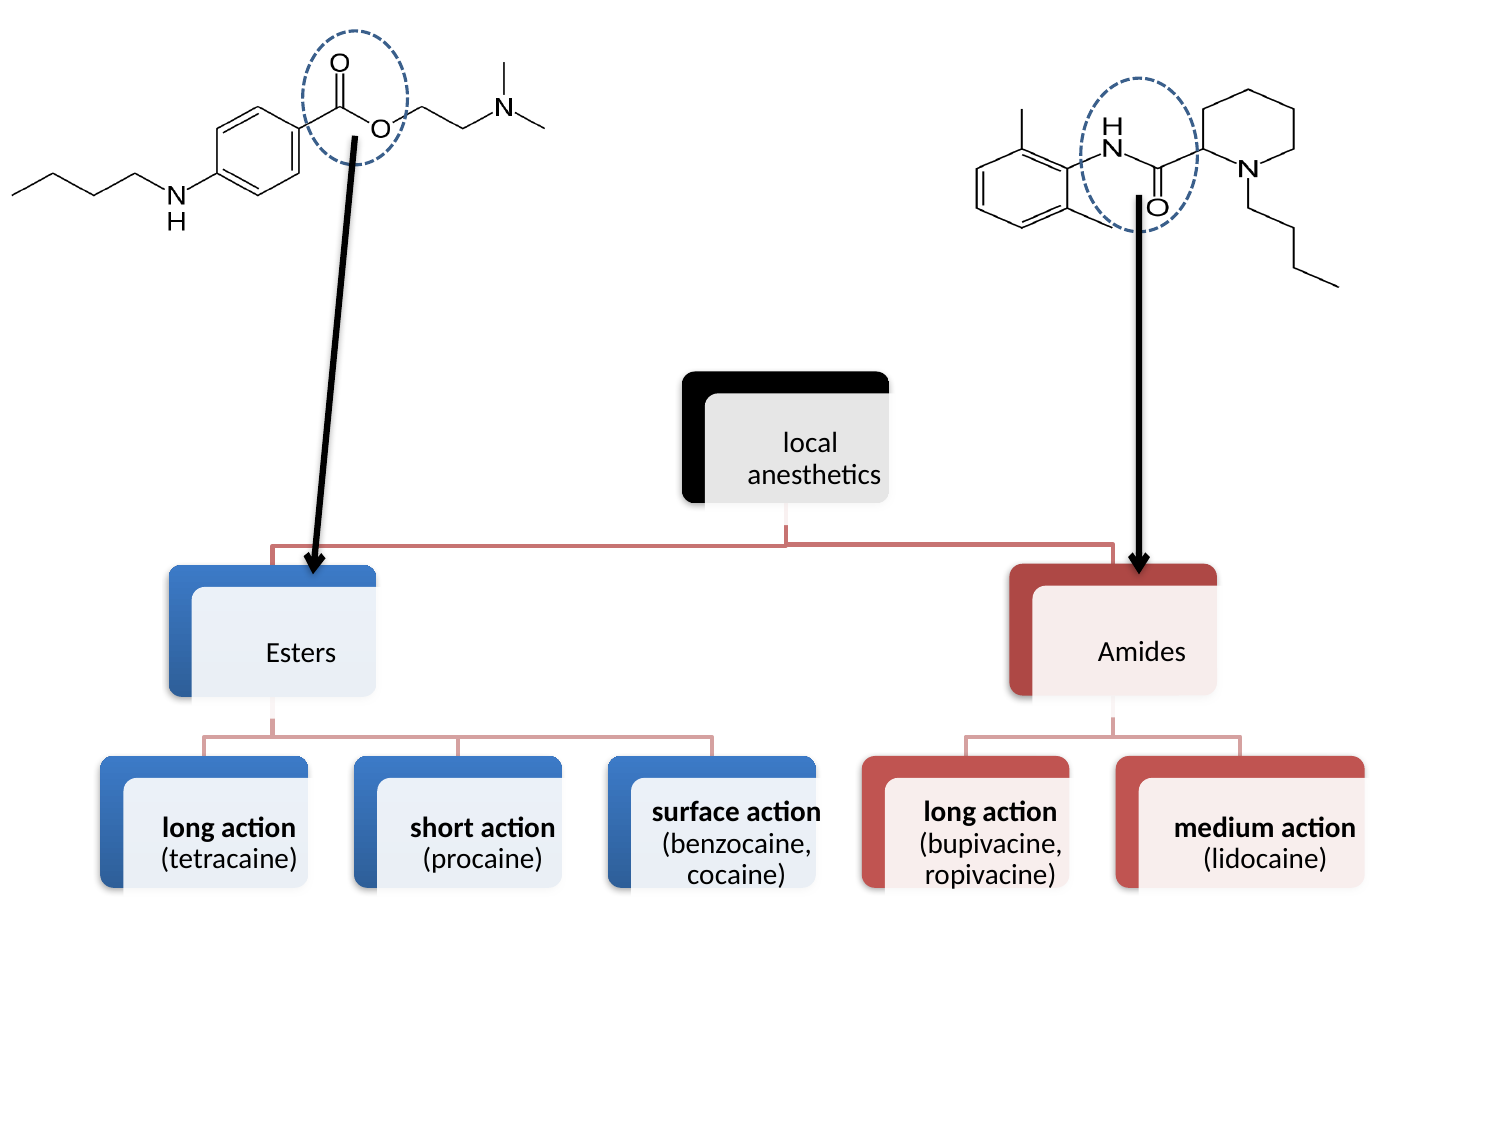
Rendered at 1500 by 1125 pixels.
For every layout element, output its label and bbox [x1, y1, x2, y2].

text_box [312, 164, 356, 575]
picture [0, 42, 556, 240]
text_box [100, 325, 1389, 956]
picture [962, 77, 1353, 298]
text_box [327, 28, 387, 41]
